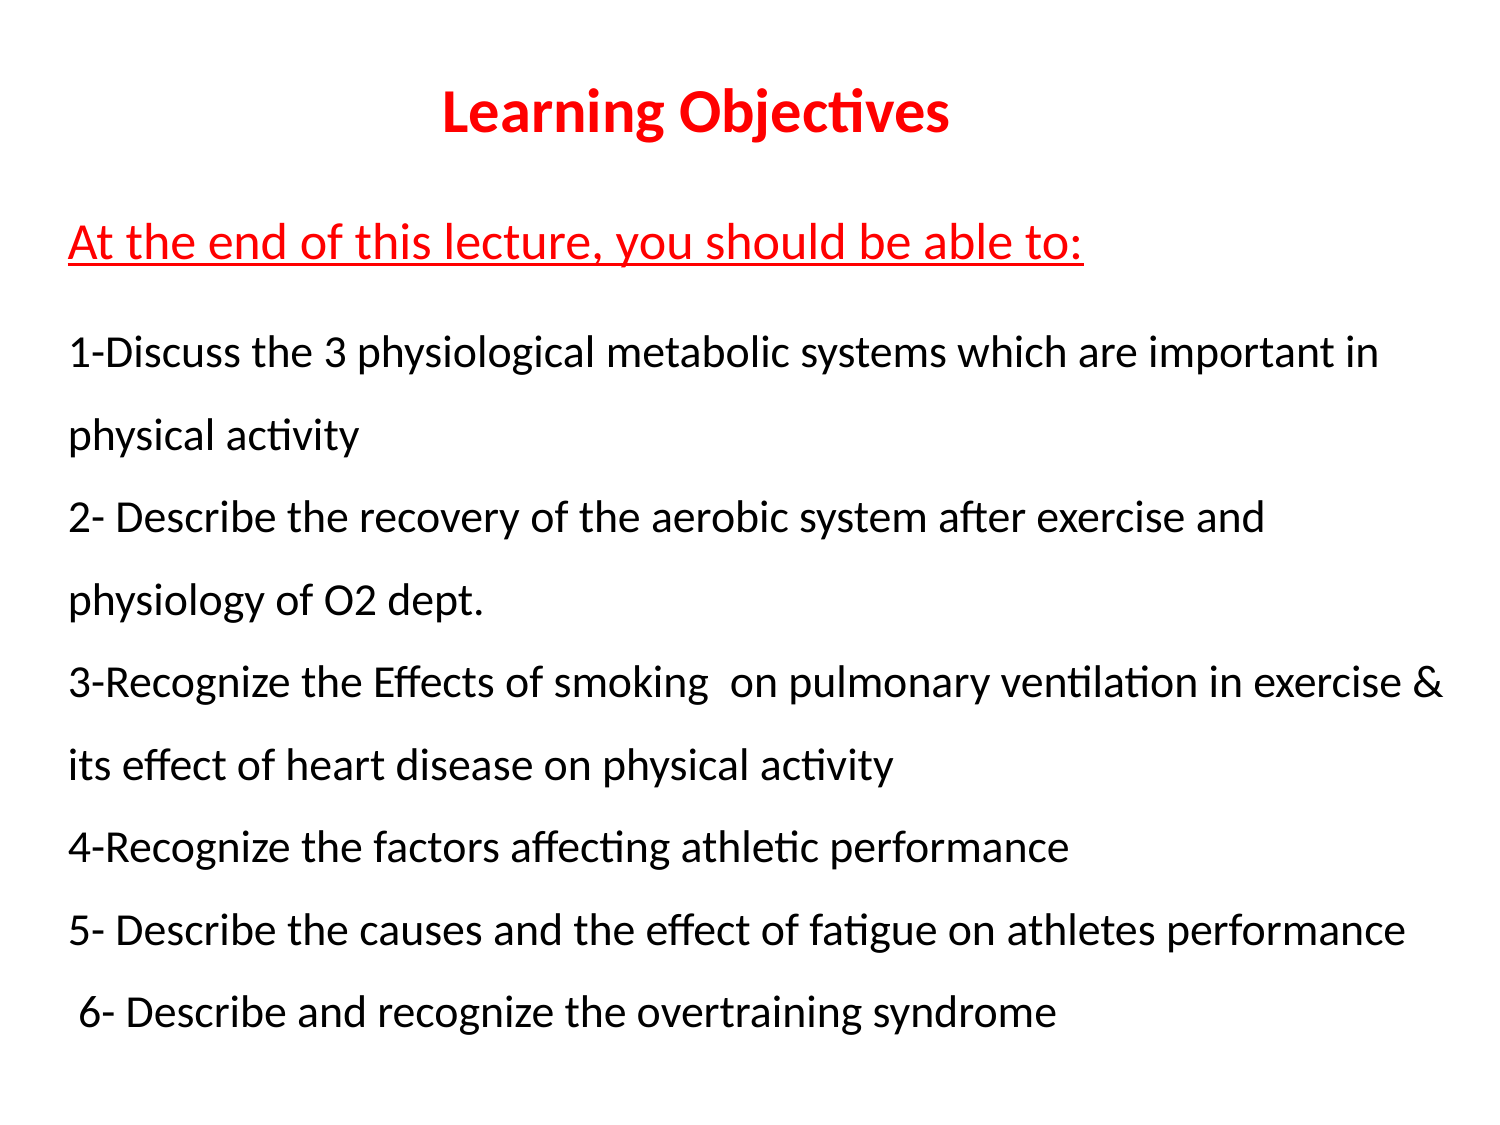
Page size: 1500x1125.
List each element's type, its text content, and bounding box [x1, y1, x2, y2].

text_box 1-Discuss the 3 physiological metabolic systems which are important in physical activity 2- Describe the recovery of the aerobic system after exercise and physiology of O2 dept. 3-Recognize the Effects of smoking on pulmonary ventilation in exercise & its effect of heart disease on physical activity 4-Recognize the factors affecting athletic performance 5- Describe the causes and the effect of fatigue on athletes performance 6- Describe and recognize the overtraining syndrome [53, 287, 1471, 1044]
text_box Learning Objectives At the end of this lecture, you should be able to: [53, 62, 1341, 278]
